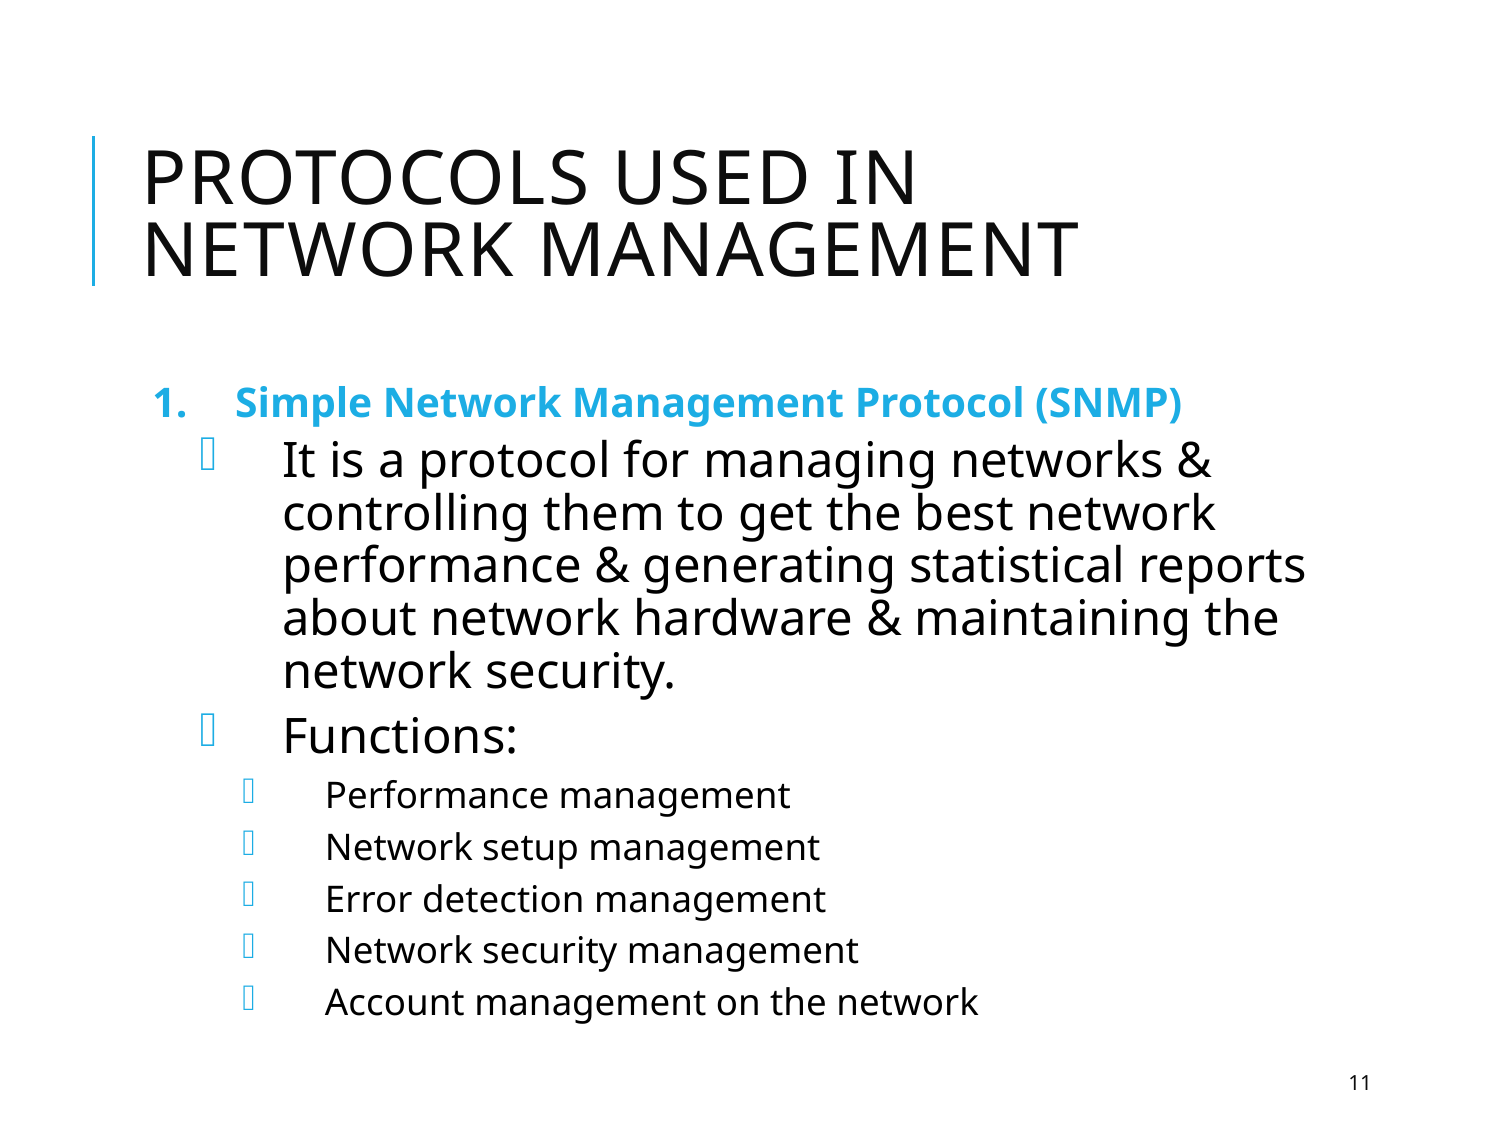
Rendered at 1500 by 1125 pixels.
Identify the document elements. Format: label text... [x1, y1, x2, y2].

slide_number 11 [1333, 1061, 1454, 1107]
title Protocols used in Network Management [126, 96, 1322, 342]
list Simple Network Management Protocol (SNMP) It is a protocol for managing networks & controlling them to get the best network performance & generating statistical reports about network hardware & maintaining the network security. Functions: Performance management Network setup management Error detection management Network security management Account management on the network [126, 375, 1322, 1035]
